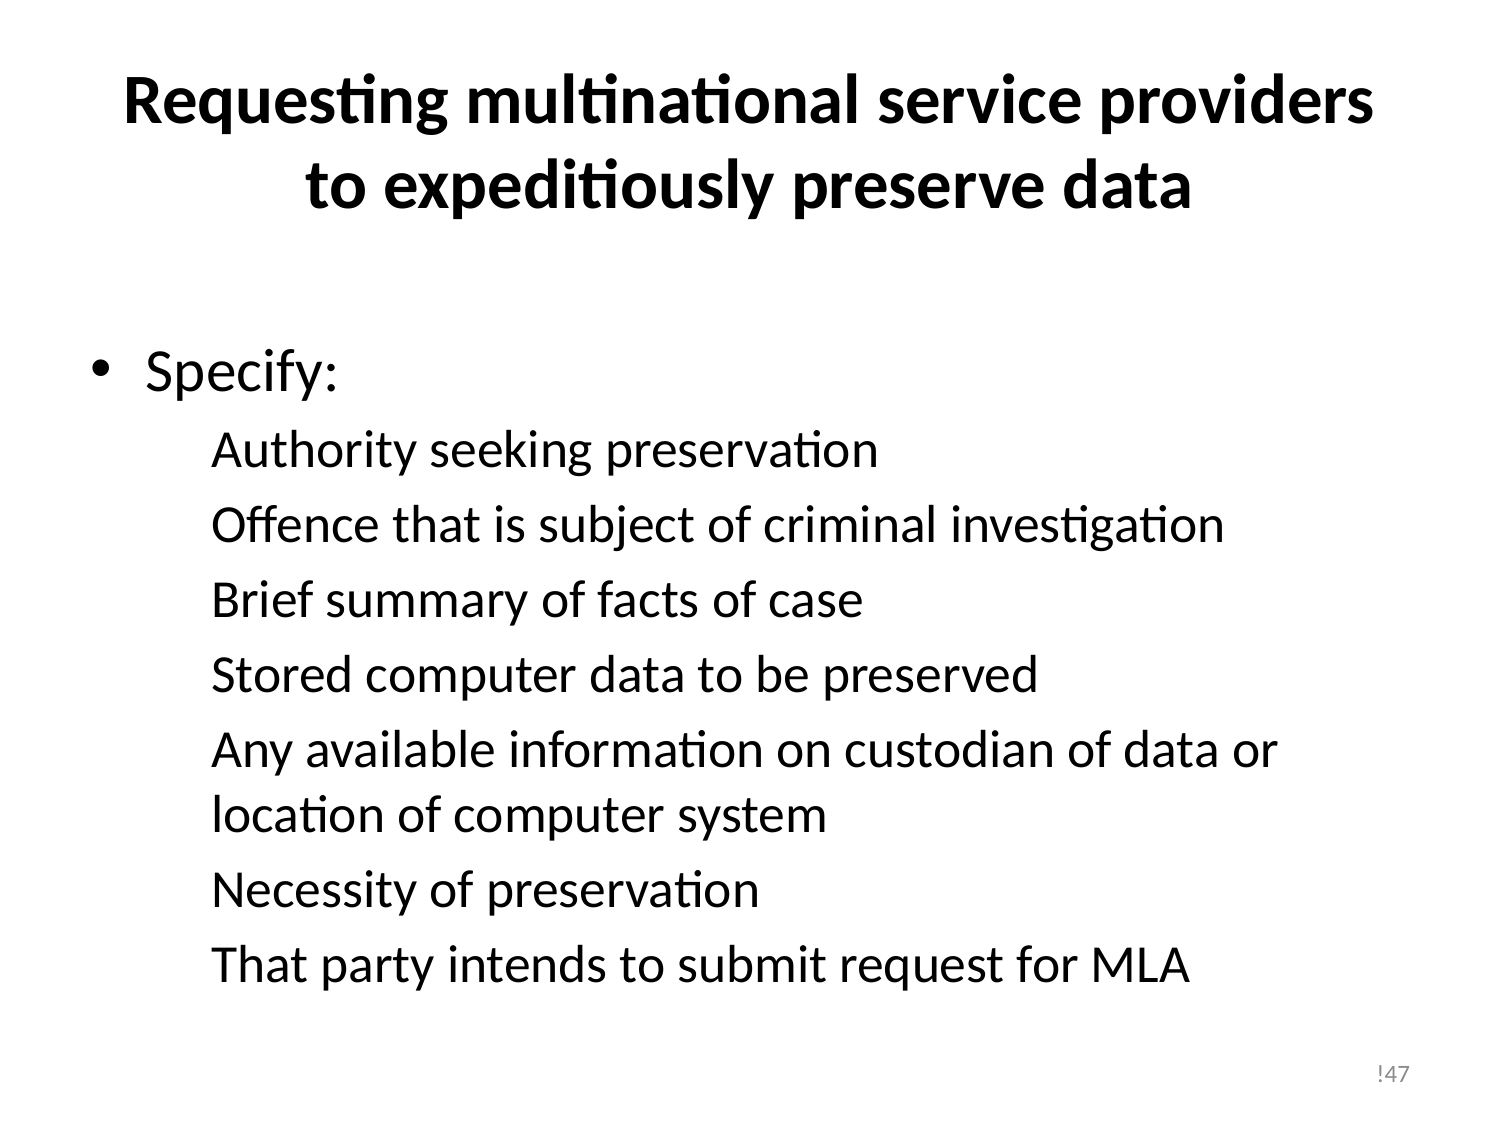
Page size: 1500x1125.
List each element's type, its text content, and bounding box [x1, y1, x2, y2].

slide_number !47 [1074, 1042, 1425, 1103]
title Requesting multinational service providers to expeditiously preserve data [75, 45, 1425, 233]
list Specify: Authority seeking preservation Offence that is subject of criminal investigation Brief summary of facts of case Stored computer data to be preserved Any available information on custodian of data or location of computer system Necessity of preservation That party intends to submit request for MLA [75, 322, 1425, 1005]
